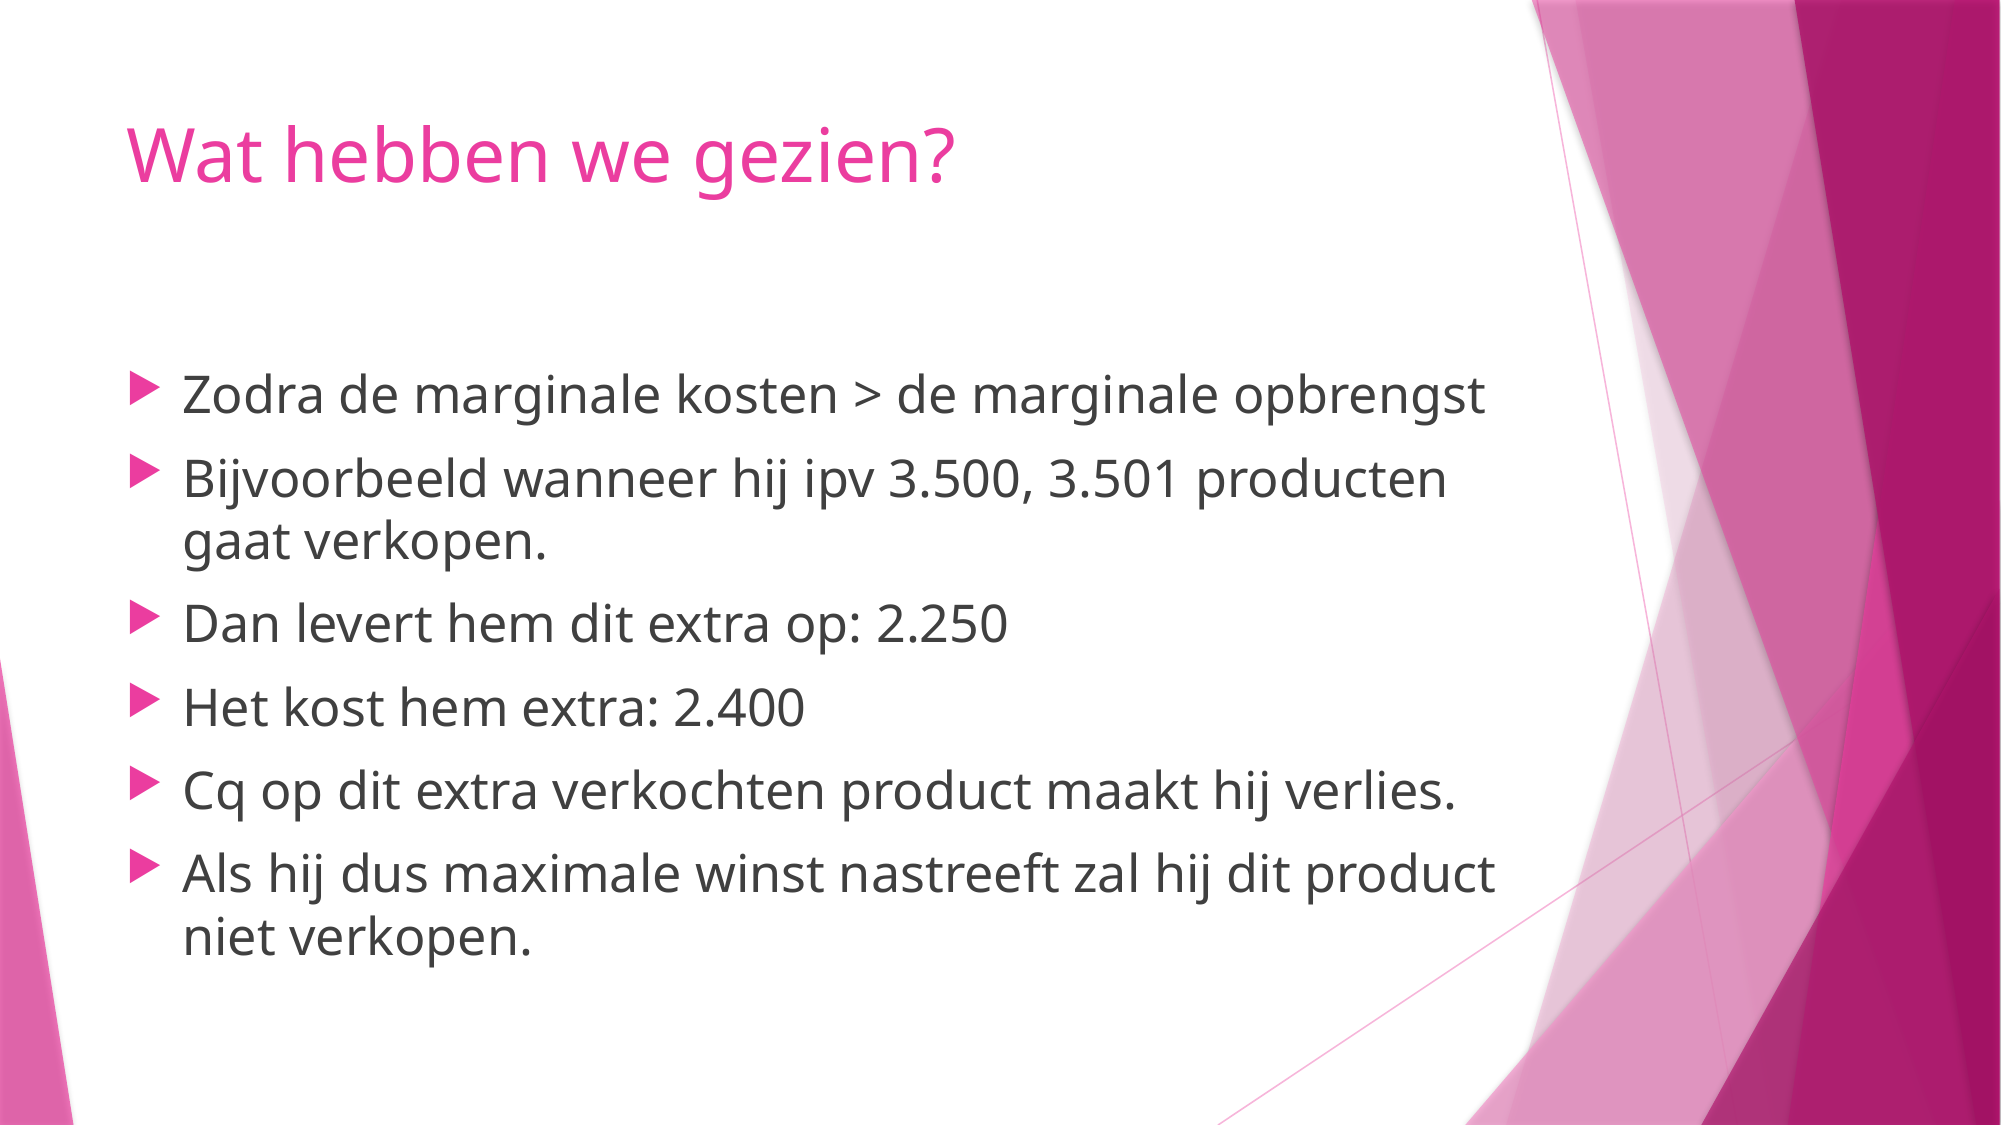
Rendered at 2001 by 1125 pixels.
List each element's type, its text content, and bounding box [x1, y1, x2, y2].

list Zodra de marginale kosten > de marginale opbrengst Bijvoorbeeld wanneer hij ipv 3.500, 3.501 producten gaat verkopen. Dan levert hem dit extra op: 2.250 Het kost hem extra: 2.400 Cq op dit extra verkochten product maakt hij verlies. Als hij dus maximale winst nastreeft zal hij dit product niet verkopen. [111, 354, 1522, 992]
title Wat hebben we gezien? [111, 99, 1522, 317]
